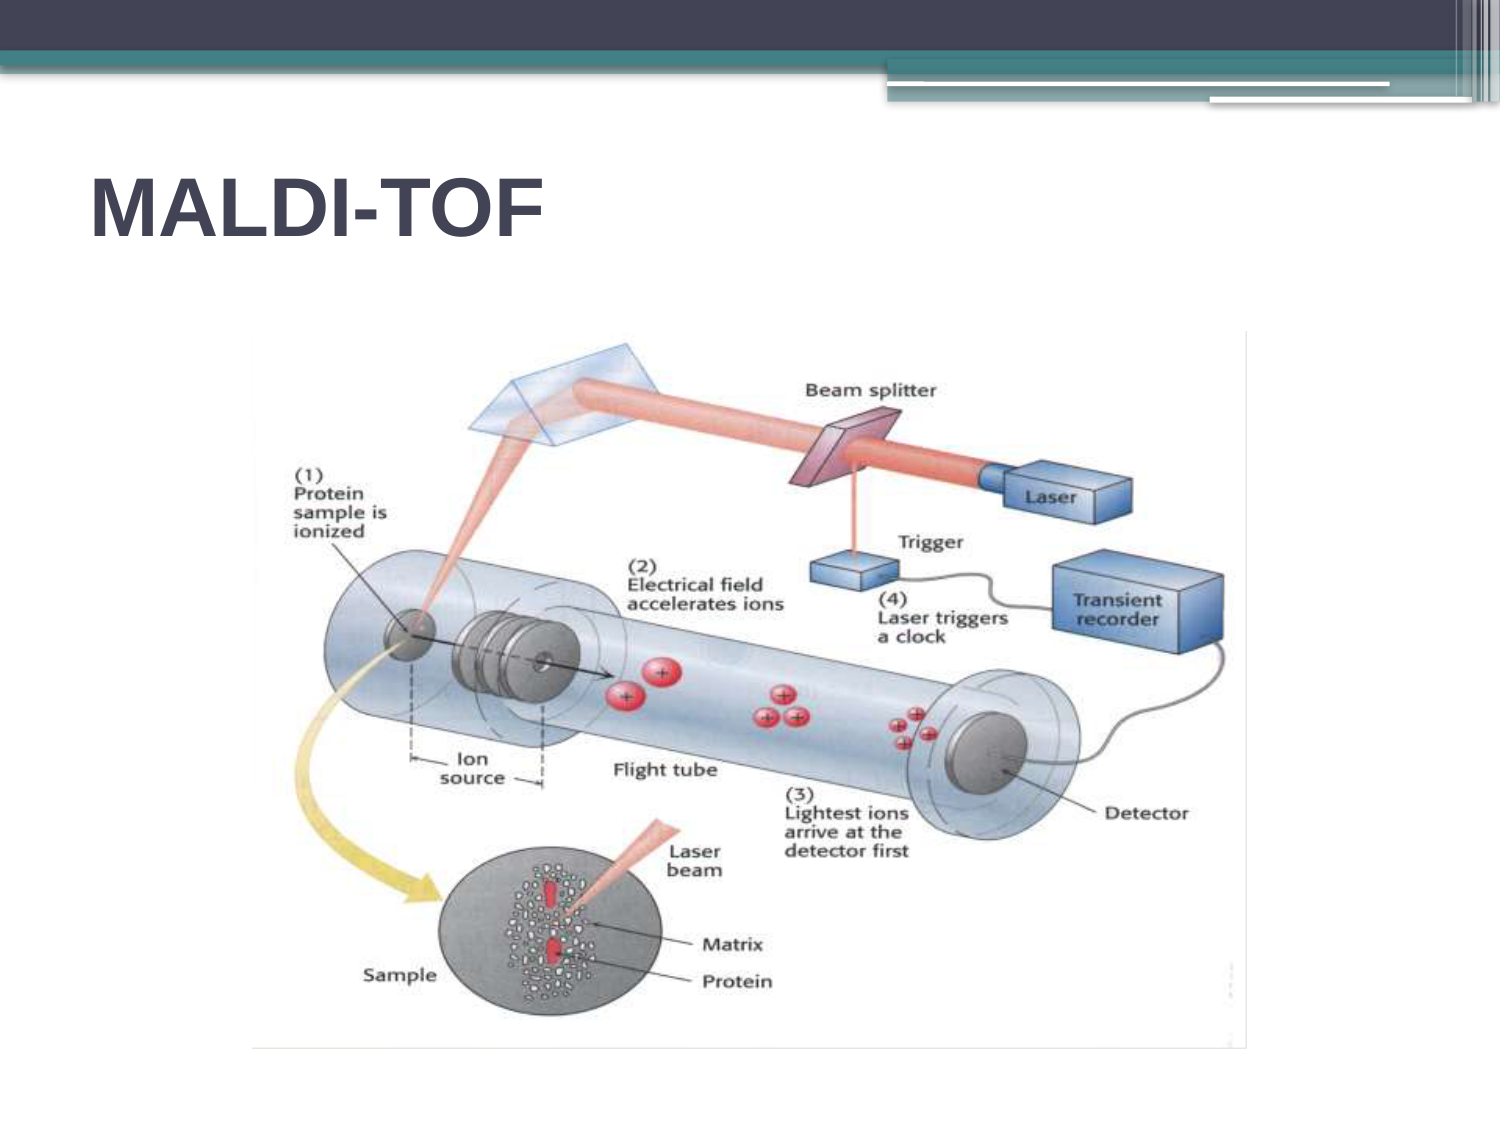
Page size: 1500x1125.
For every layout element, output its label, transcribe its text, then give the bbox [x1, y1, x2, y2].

title MALDI-TOF [75, 115, 1425, 291]
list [252, 330, 1248, 1051]
